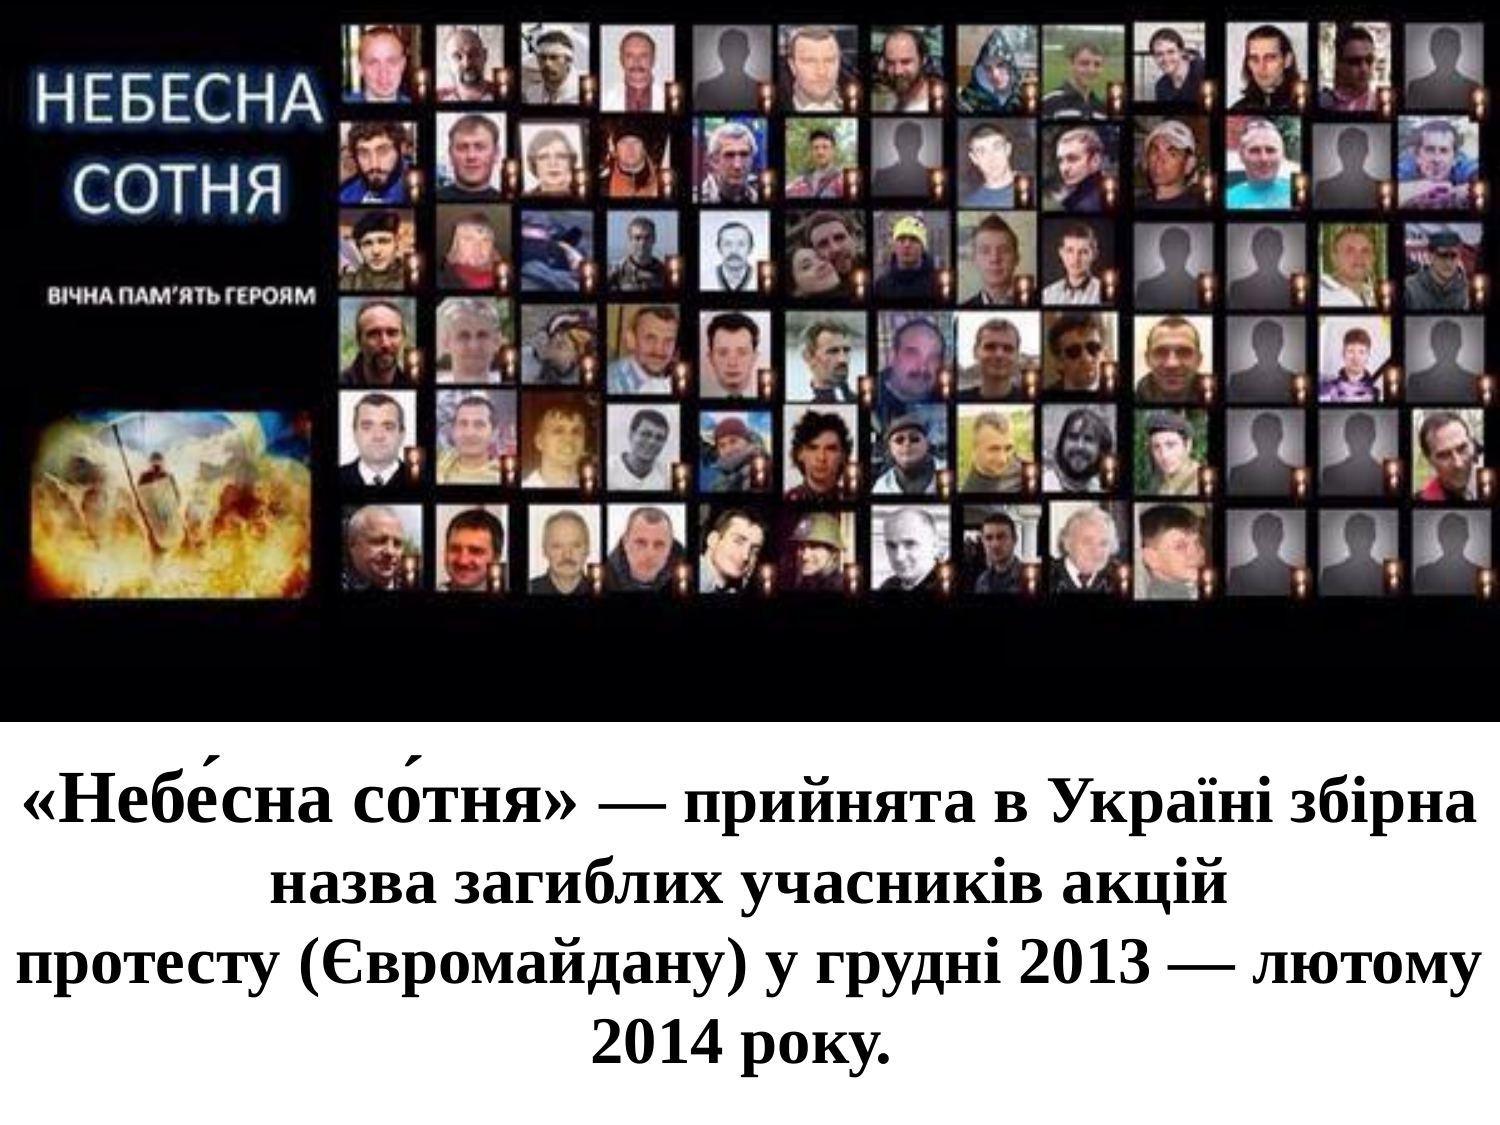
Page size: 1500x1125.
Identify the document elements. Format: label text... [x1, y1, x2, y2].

text_box «Небе́сна со́тня» — прийнята в Україні збірна назва загиблих учасників акцій протесту (Євромайдану) у грудні 2013 — лютому 2014 року. [0, 739, 1500, 1085]
picture [0, 0, 1500, 722]
